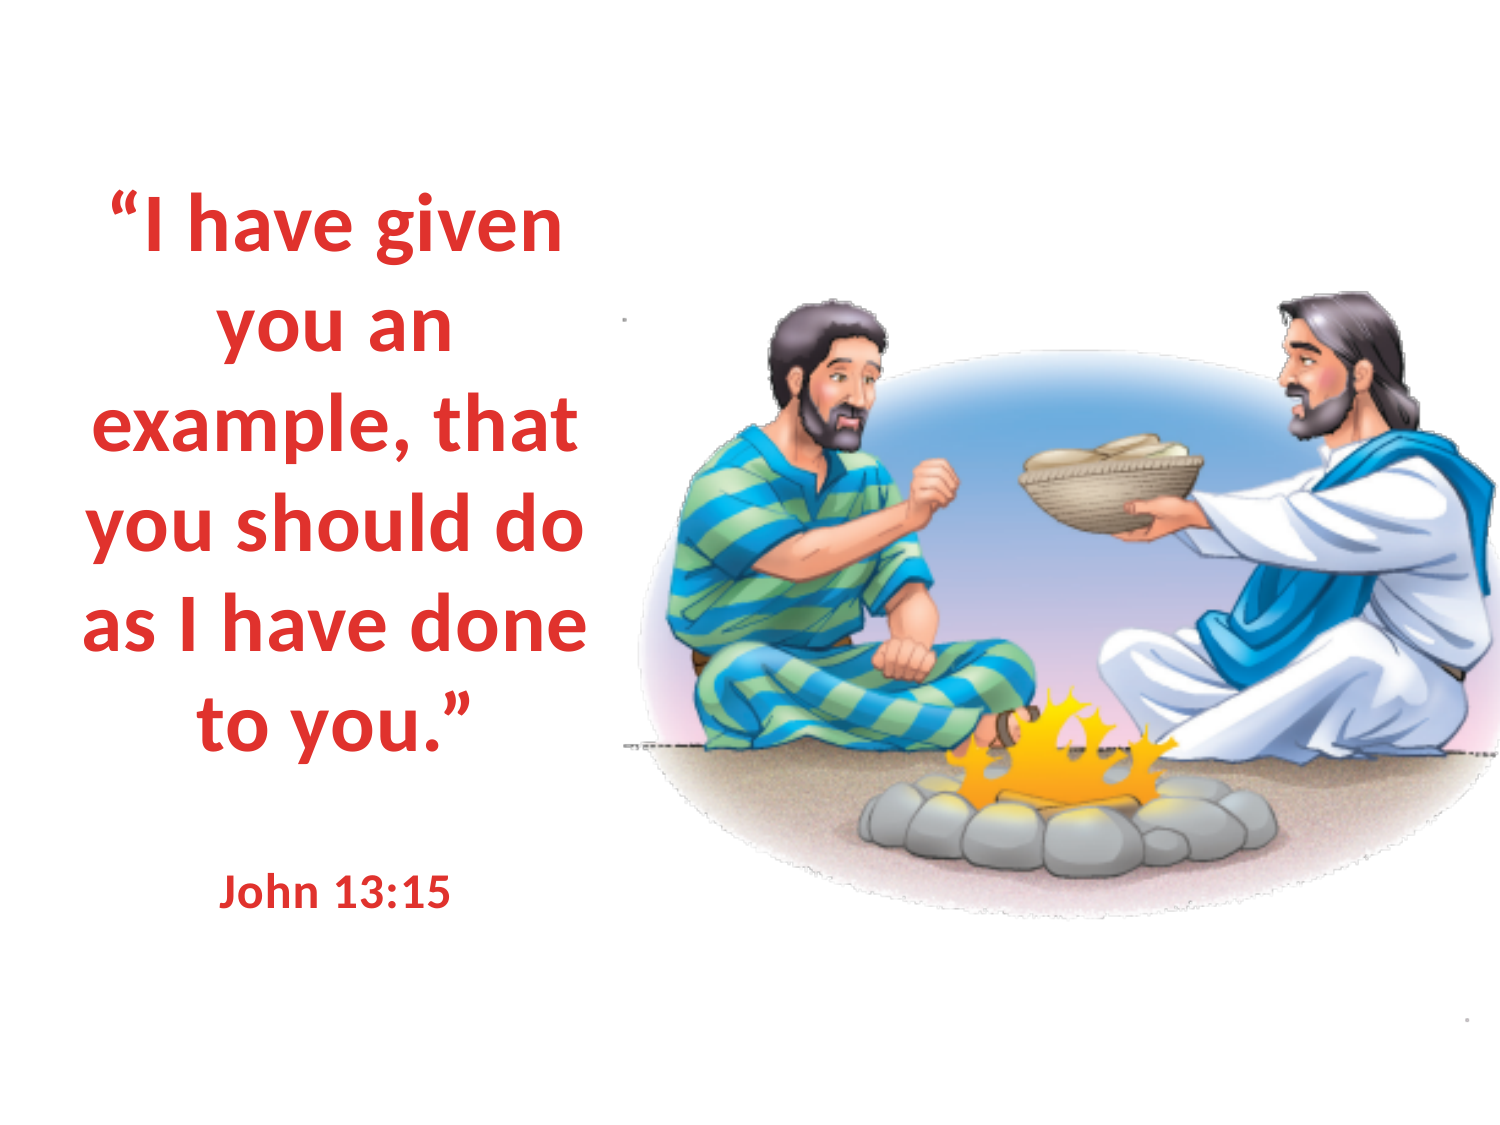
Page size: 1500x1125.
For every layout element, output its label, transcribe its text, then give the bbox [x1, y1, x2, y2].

text_box “I have given you an example, that you should do as I have done to you.” John 13:15 [49, 160, 617, 971]
picture [622, 145, 1500, 1027]
